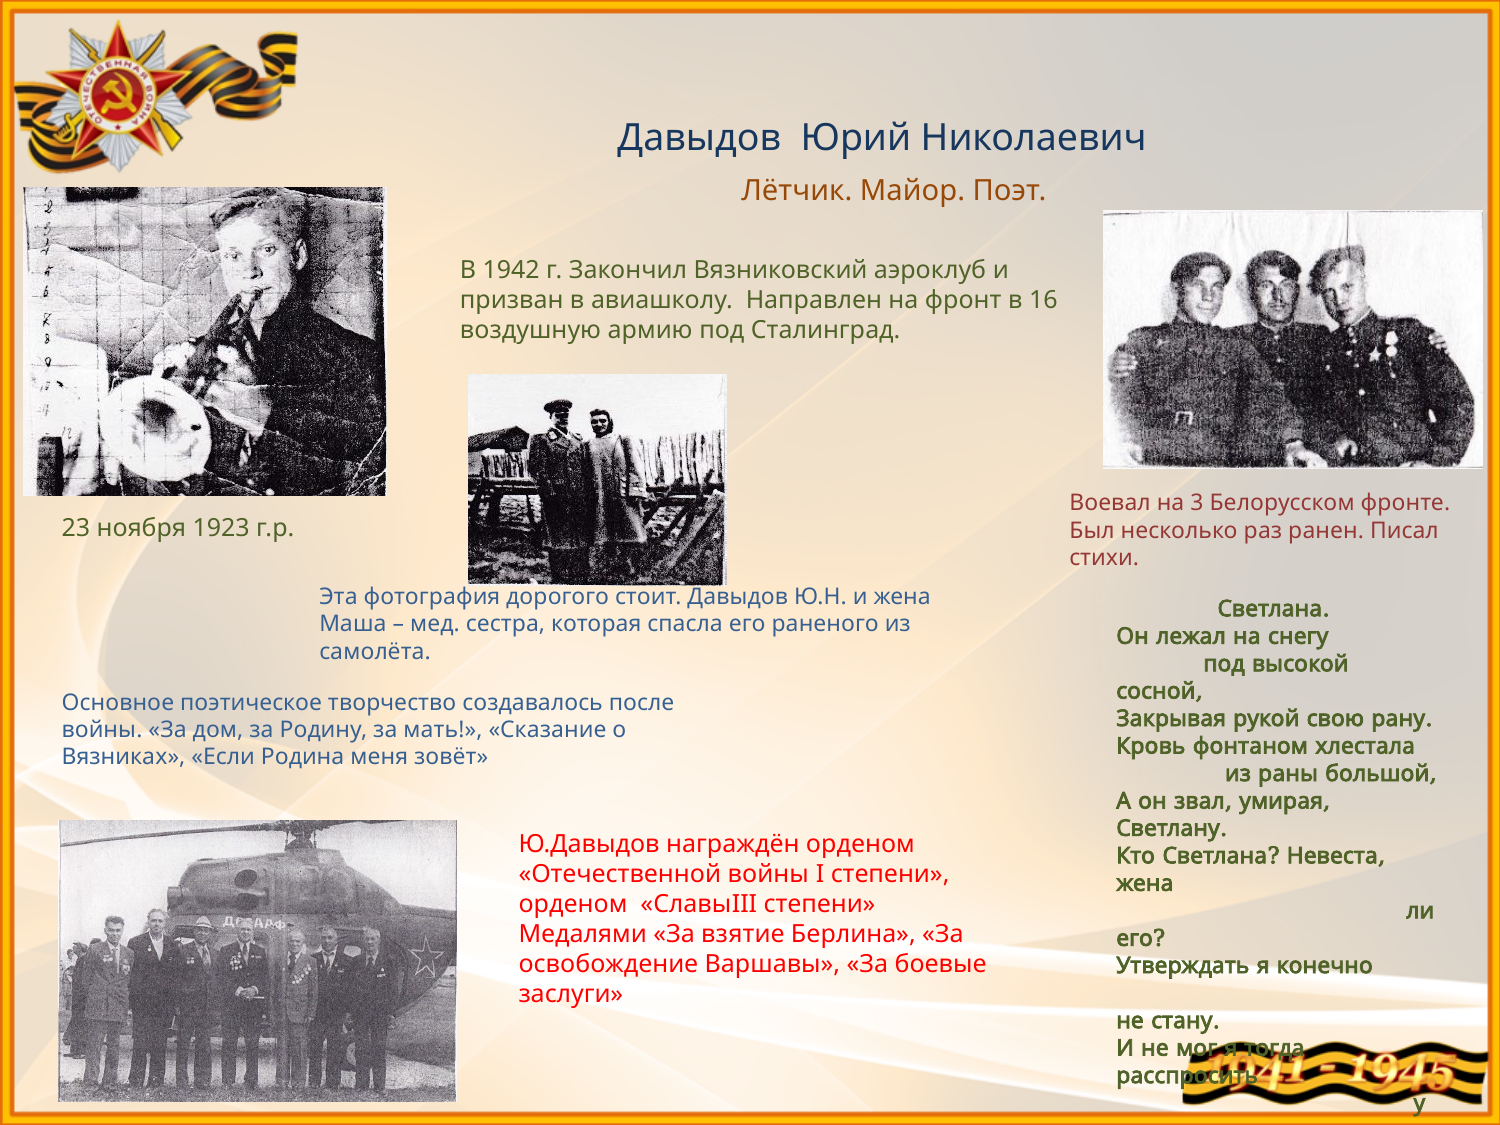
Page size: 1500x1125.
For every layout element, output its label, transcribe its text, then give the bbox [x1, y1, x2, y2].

text_box Светлана. Он лежал на снегу под высокой сосной, Закрывая рукой свою рану. Кровь фонтаном хлестала из раны большой, А он звал, умирая, Светлану. Кто Светлана? Невеста, жена ли его? Утверждать я конечно не стану. И не мог я тогда расспросить у него, Сам лежал и не думал, что встану. [1101, 585, 1454, 1125]
picture [0, 0, 1500, 1125]
text_box Эта фотография дорогого стоит. Давыдов Ю.Н. и жена Маша – мед. сестра, которая спасла его раненого из самолёта. [304, 574, 973, 672]
text_box Основное поэтическое творчество создавалось после войны. «За дом, за Родину, за мать!», «Сказание о Вязниках», «Если Родина меня зовёт» [46, 679, 750, 777]
text_box Ю.Давыдов награждён орденом «Отечественной войны I степени», орденом «СлавыIII степени» Медалями «За взятие Берлина», «За освобождение Варшавы», «За боевые заслуги» [503, 820, 1079, 1015]
text_box В 1942 г. Закончил Вязниковский аэроклуб и призван в авиашколу. Направлен на фронт в 16 воздушную армию под Сталинград. [445, 246, 1098, 351]
text_box Воевал на 3 Белорусском фронте. Был несколько раз ранен. Писал стихи. [1054, 480, 1477, 578]
text_box Давыдов Юрий Николаевич [602, 105, 1163, 166]
text_box 23 ноября 1923 г.р. [46, 504, 364, 549]
text_box Лётчик. Майор. Поэт. [726, 163, 1110, 214]
